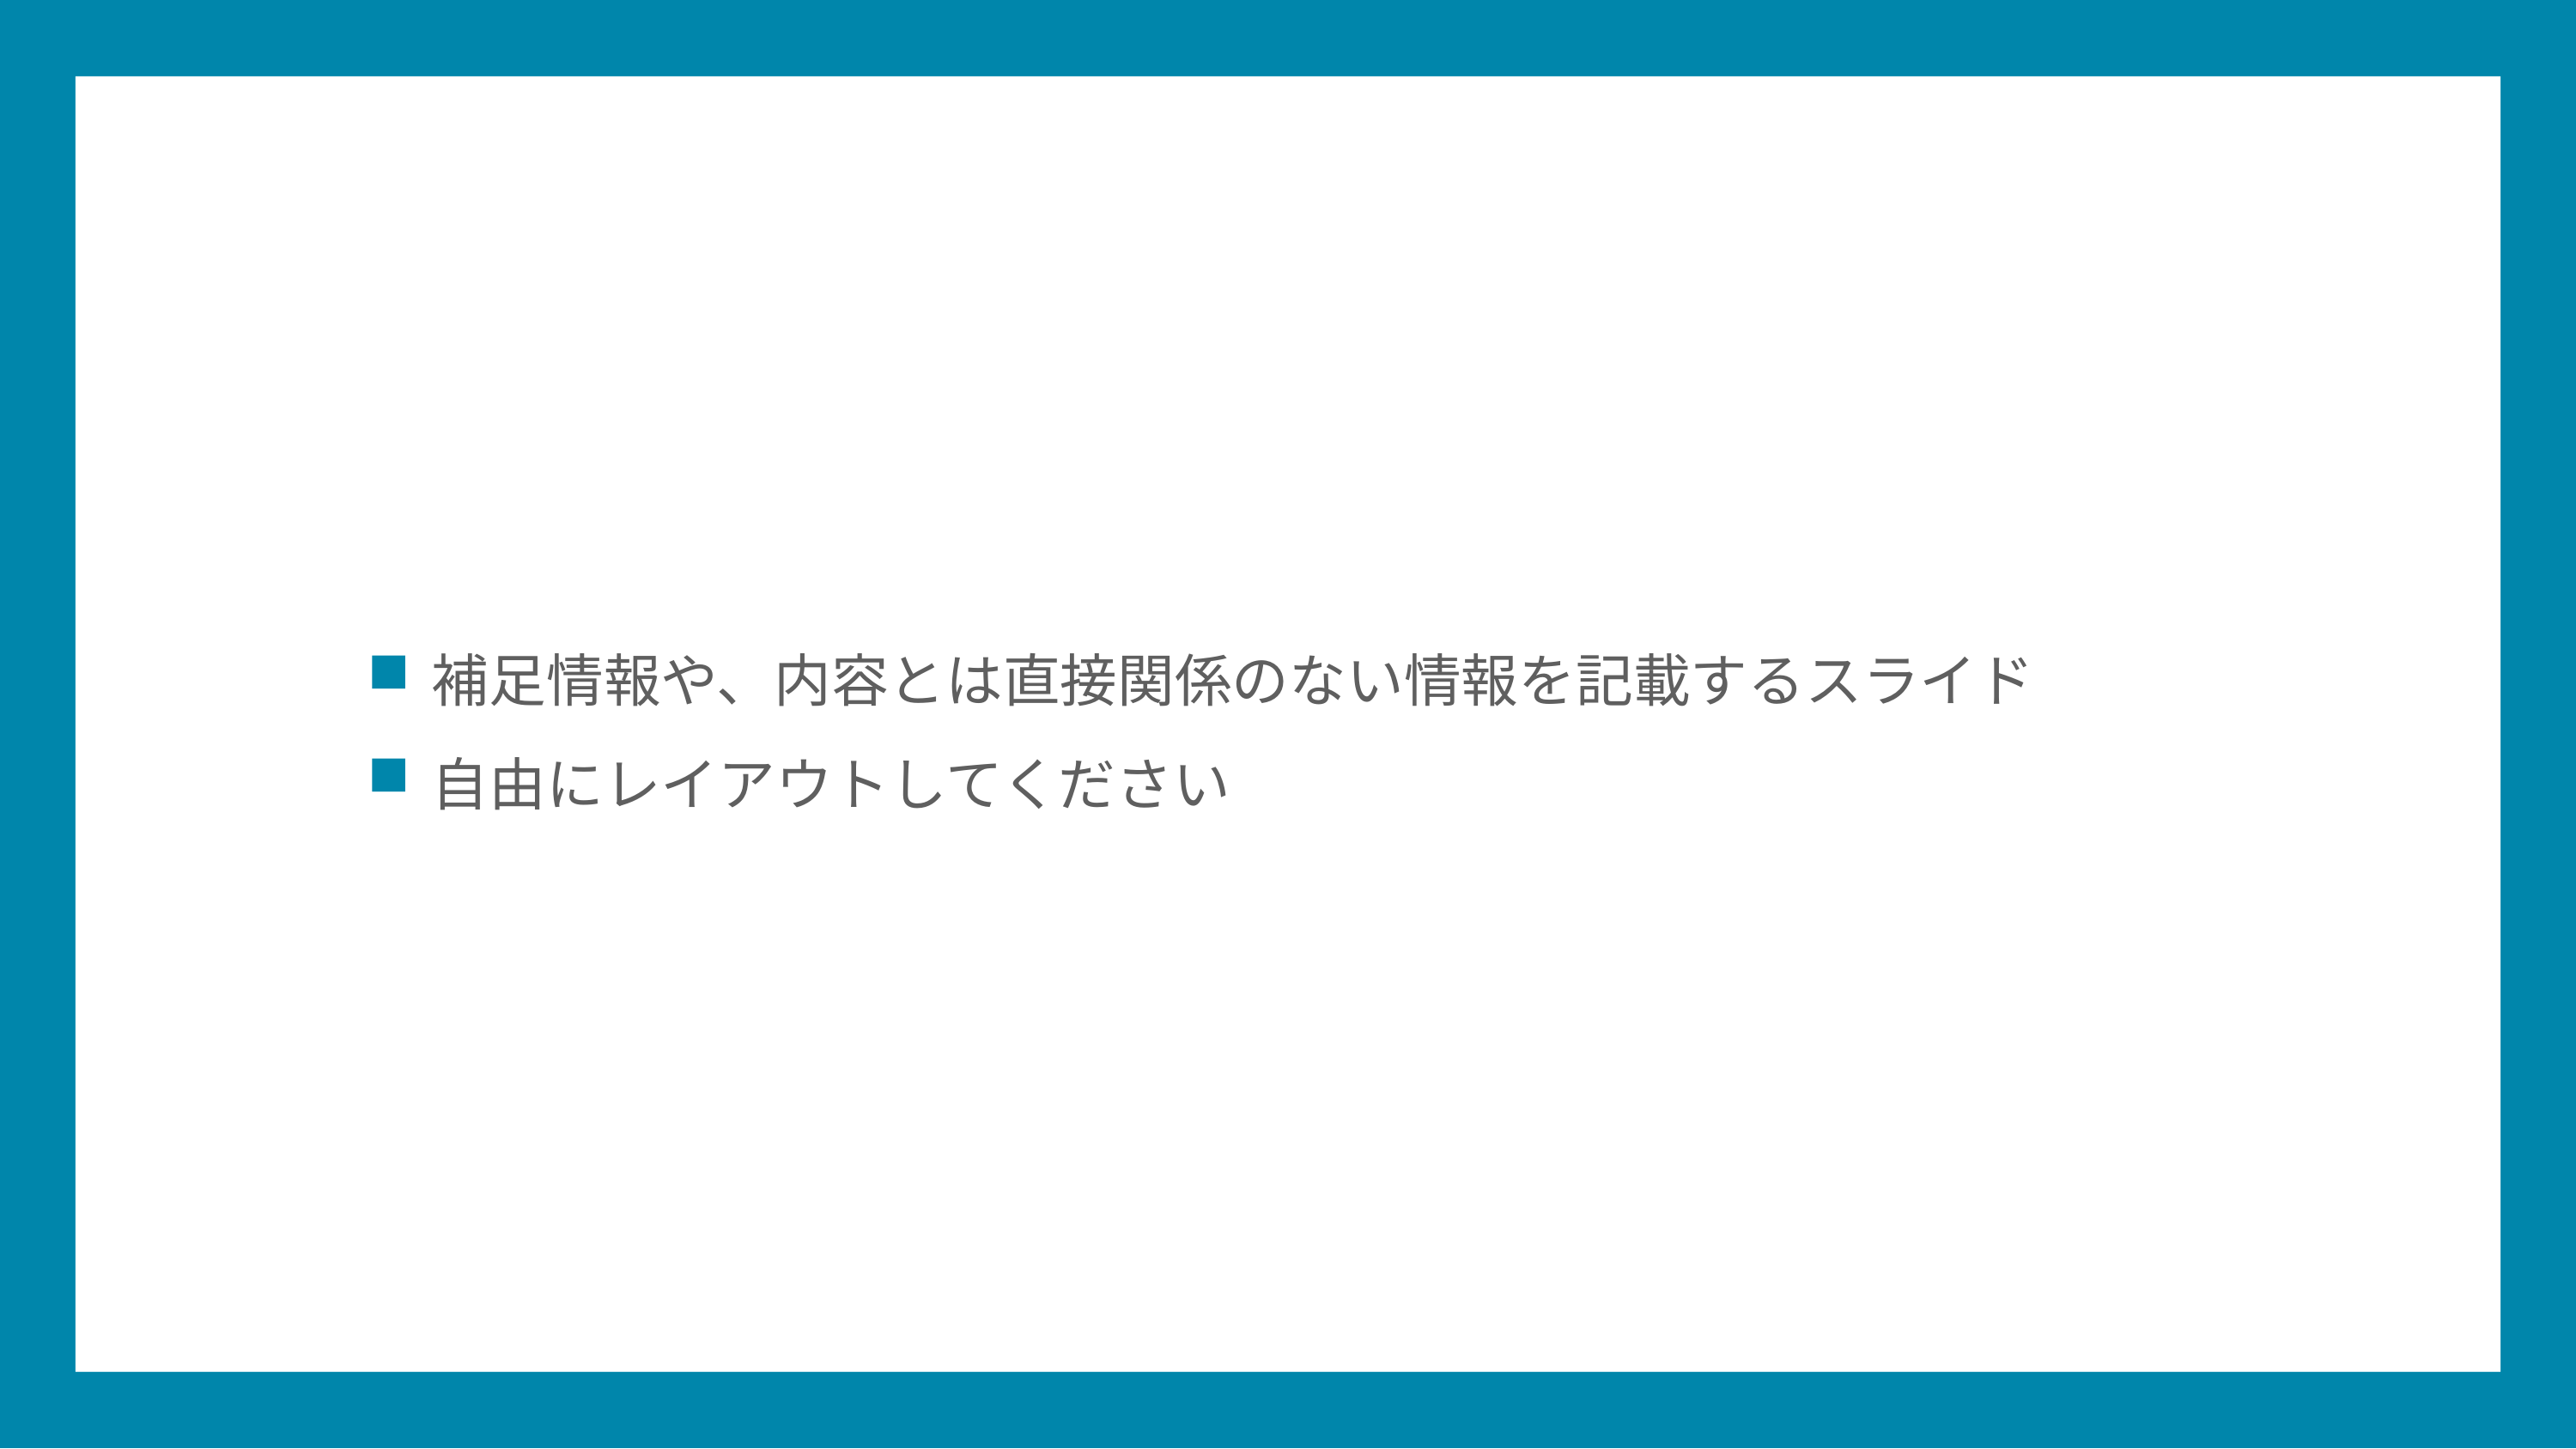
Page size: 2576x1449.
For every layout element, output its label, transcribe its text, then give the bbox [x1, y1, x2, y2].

list 補足情報や、内容とは直接関係のない情報を記載するスライド 自由にレイアウトしてください [354, 359, 2222, 1089]
